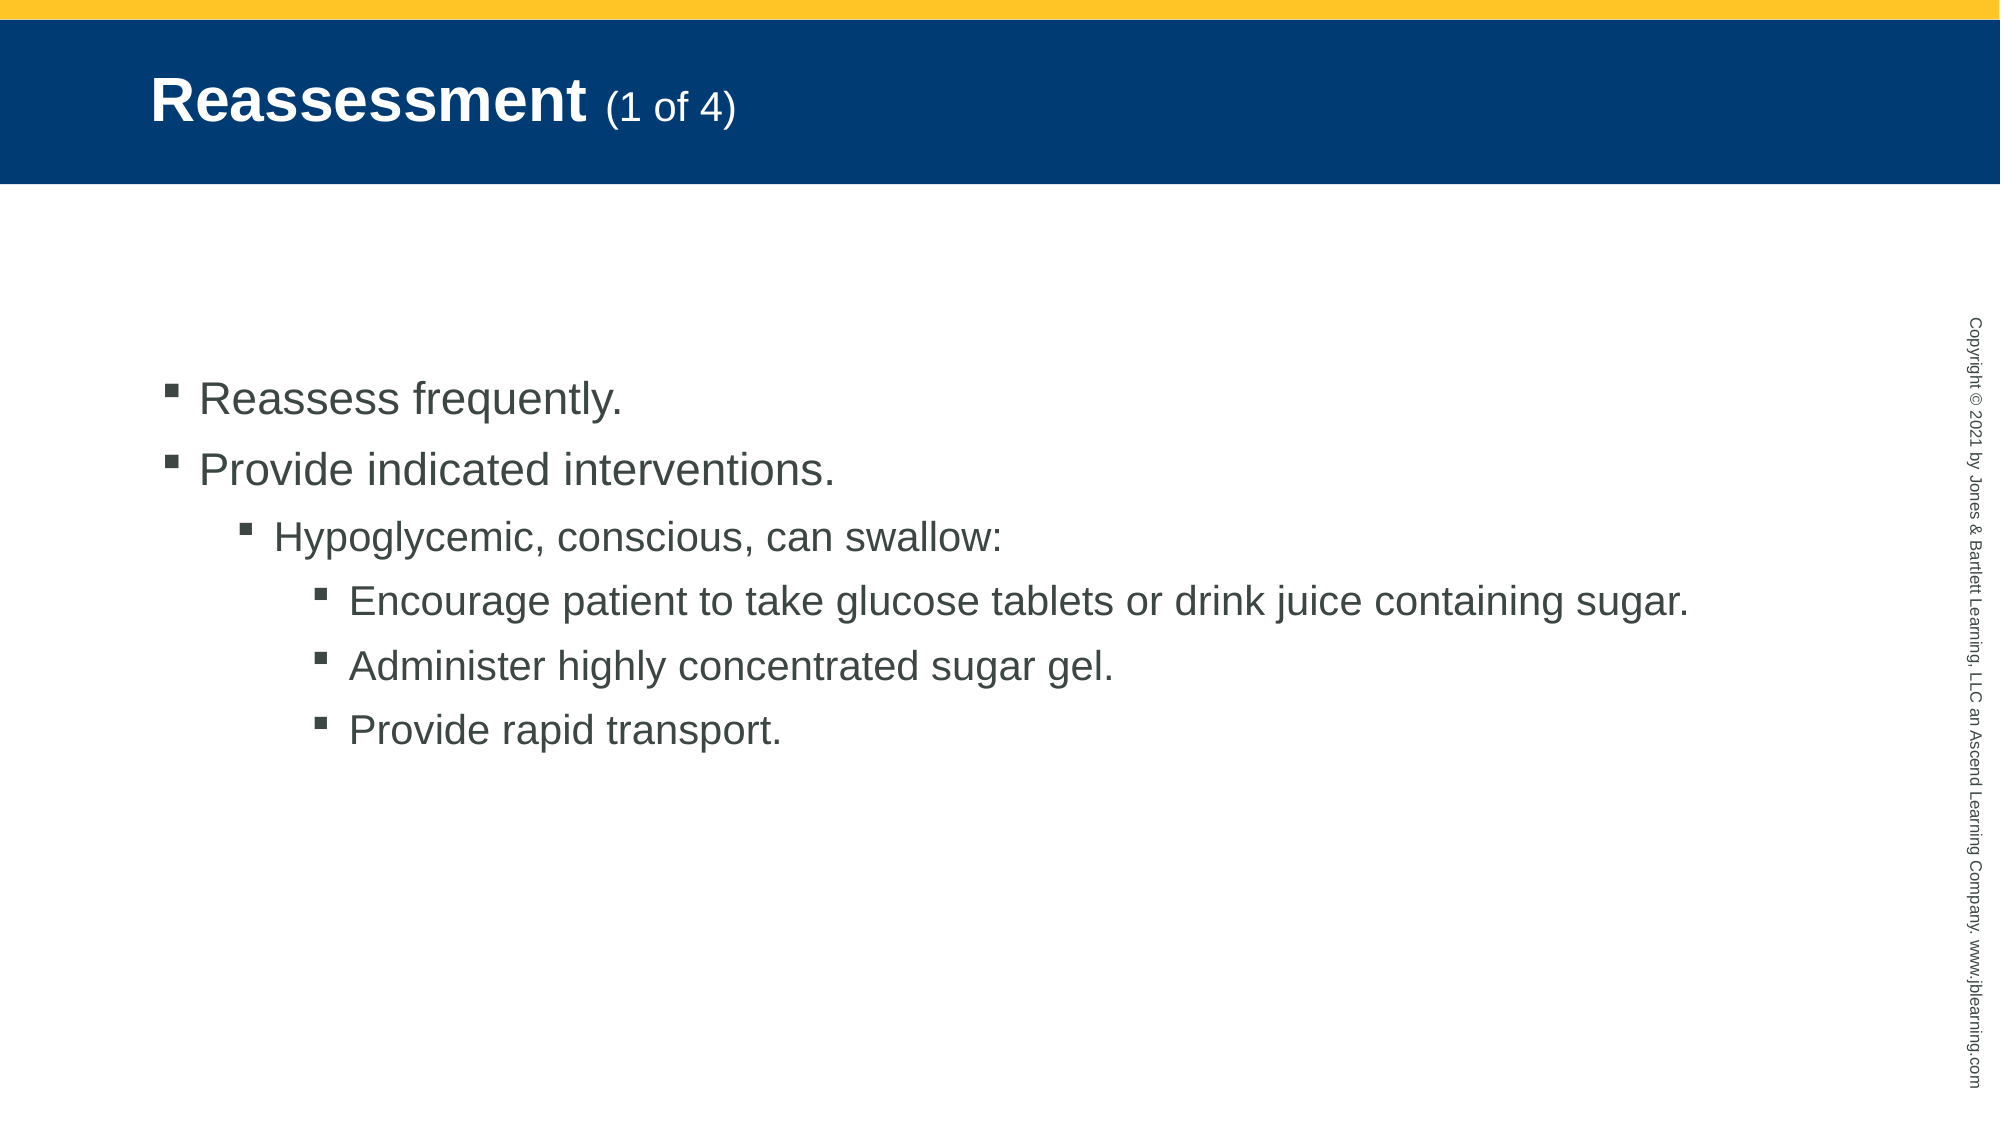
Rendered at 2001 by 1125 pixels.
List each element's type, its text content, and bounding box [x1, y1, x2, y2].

list Reassess frequently. Provide indicated interventions. Hypoglycemic, conscious, can swallow: Encourage patient to take glucose tablets or drink juice containing sugar. Administer highly concentrated sugar gel. Provide rapid transport. [146, 361, 1859, 1016]
title Reassessment (1 of 4) [0, 19, 2000, 185]
